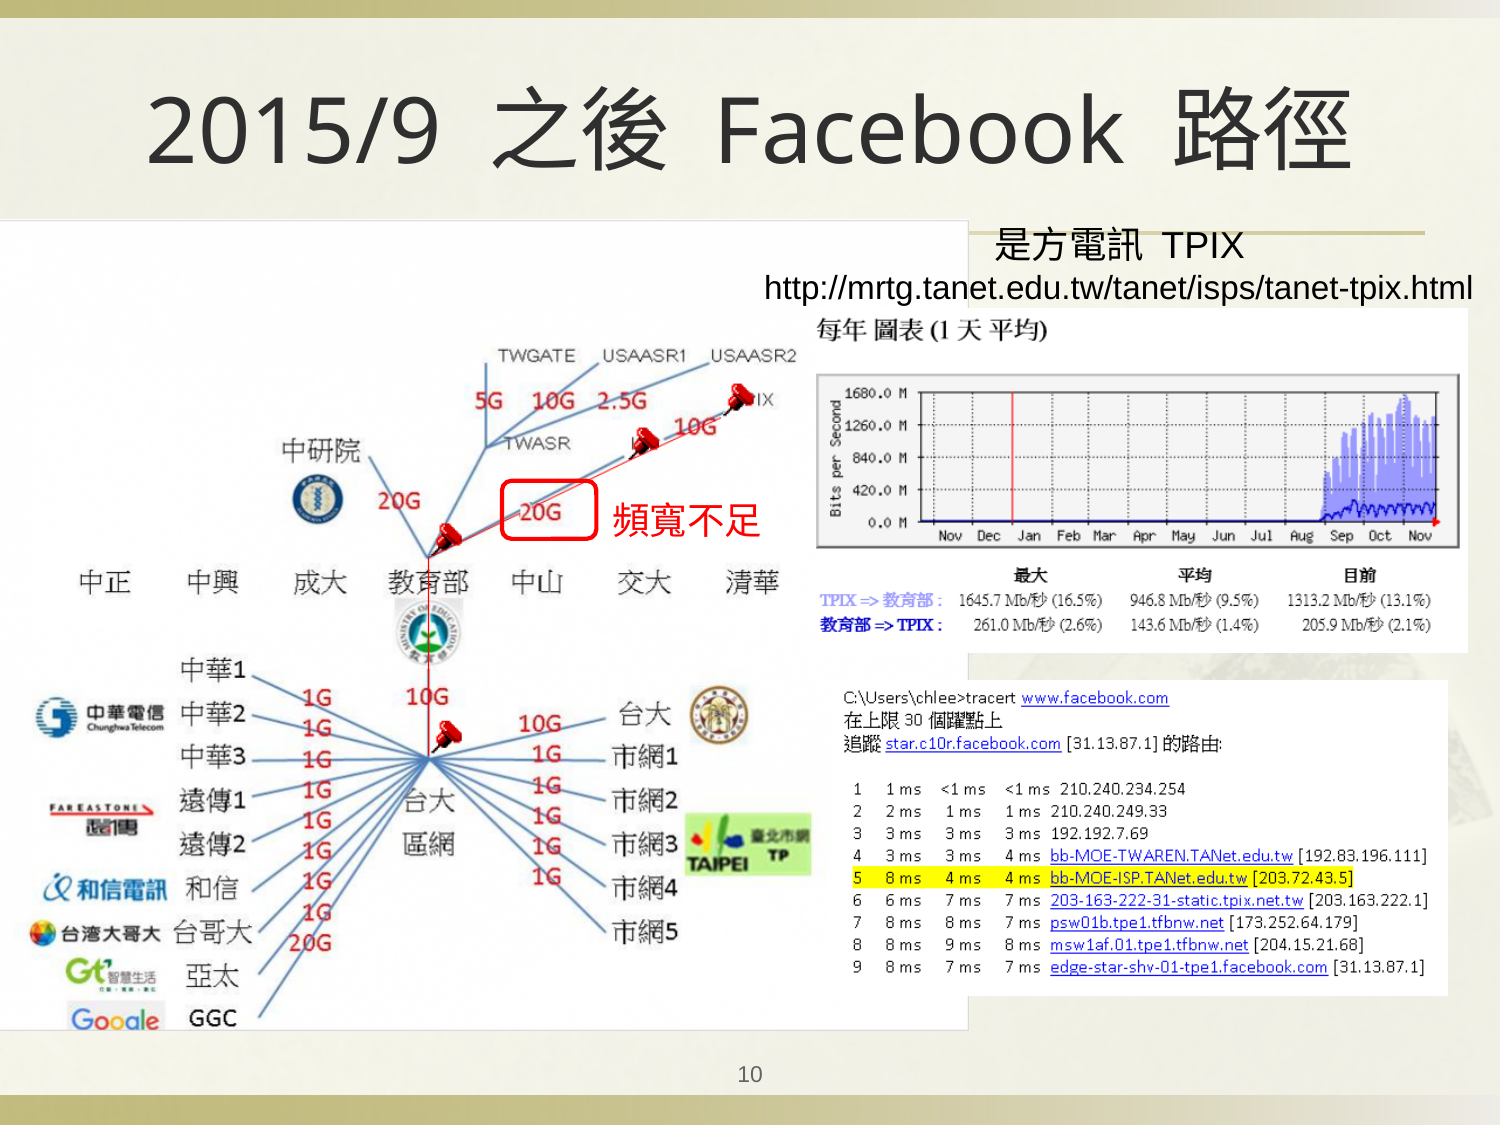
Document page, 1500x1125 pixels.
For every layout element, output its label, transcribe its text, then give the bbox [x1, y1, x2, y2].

title 2015/9 之後 Facebook 路徑 [75, 45, 1425, 209]
text_box 是方電訊 TPIX http://mrtg.tanet.edu.tw/tanet/isps/tanet-tpix.html [749, 213, 1490, 314]
picture [0, 219, 1468, 1031]
slide_number 10 [675, 1050, 825, 1097]
